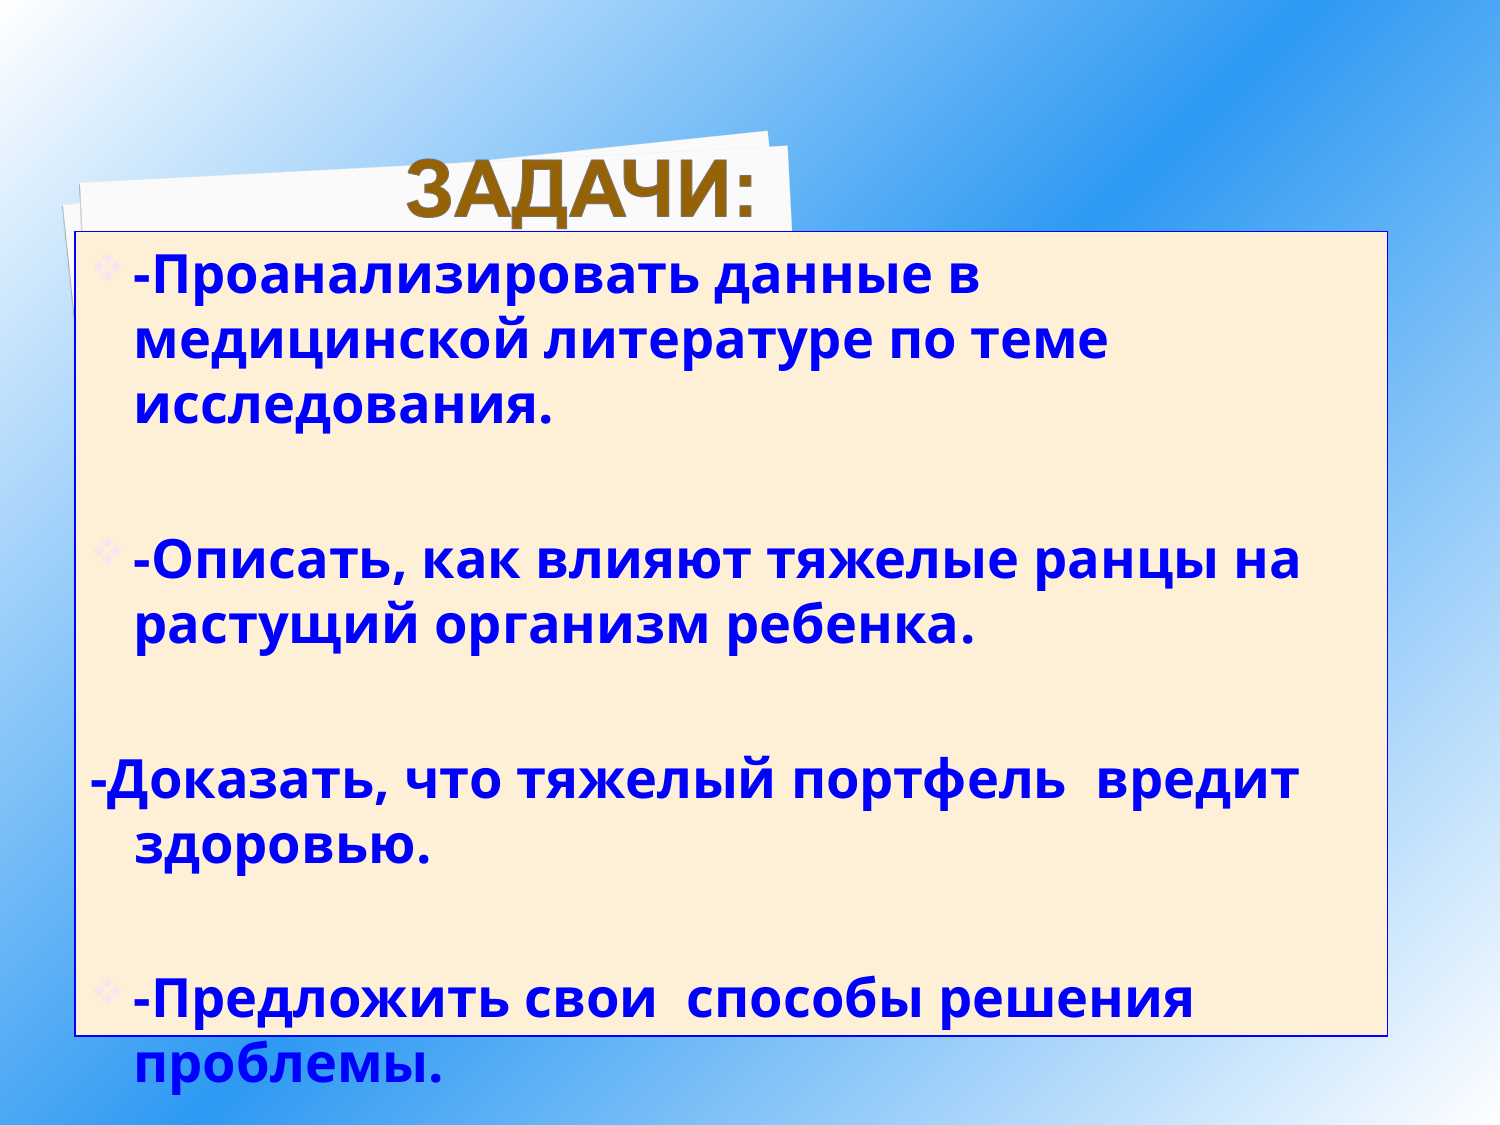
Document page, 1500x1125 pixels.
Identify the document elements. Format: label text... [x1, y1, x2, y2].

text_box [92, 45, 1282, 235]
text_box -Проанализировать данные в медицинской литературе по теме исследования. -Описать, как влияют тяжелые ранцы на растущий организм ребенка. -Доказать, что тяжелый портфель вредит здоровью. -Предложить свои способы решения проблемы. [75, 231, 1388, 1037]
